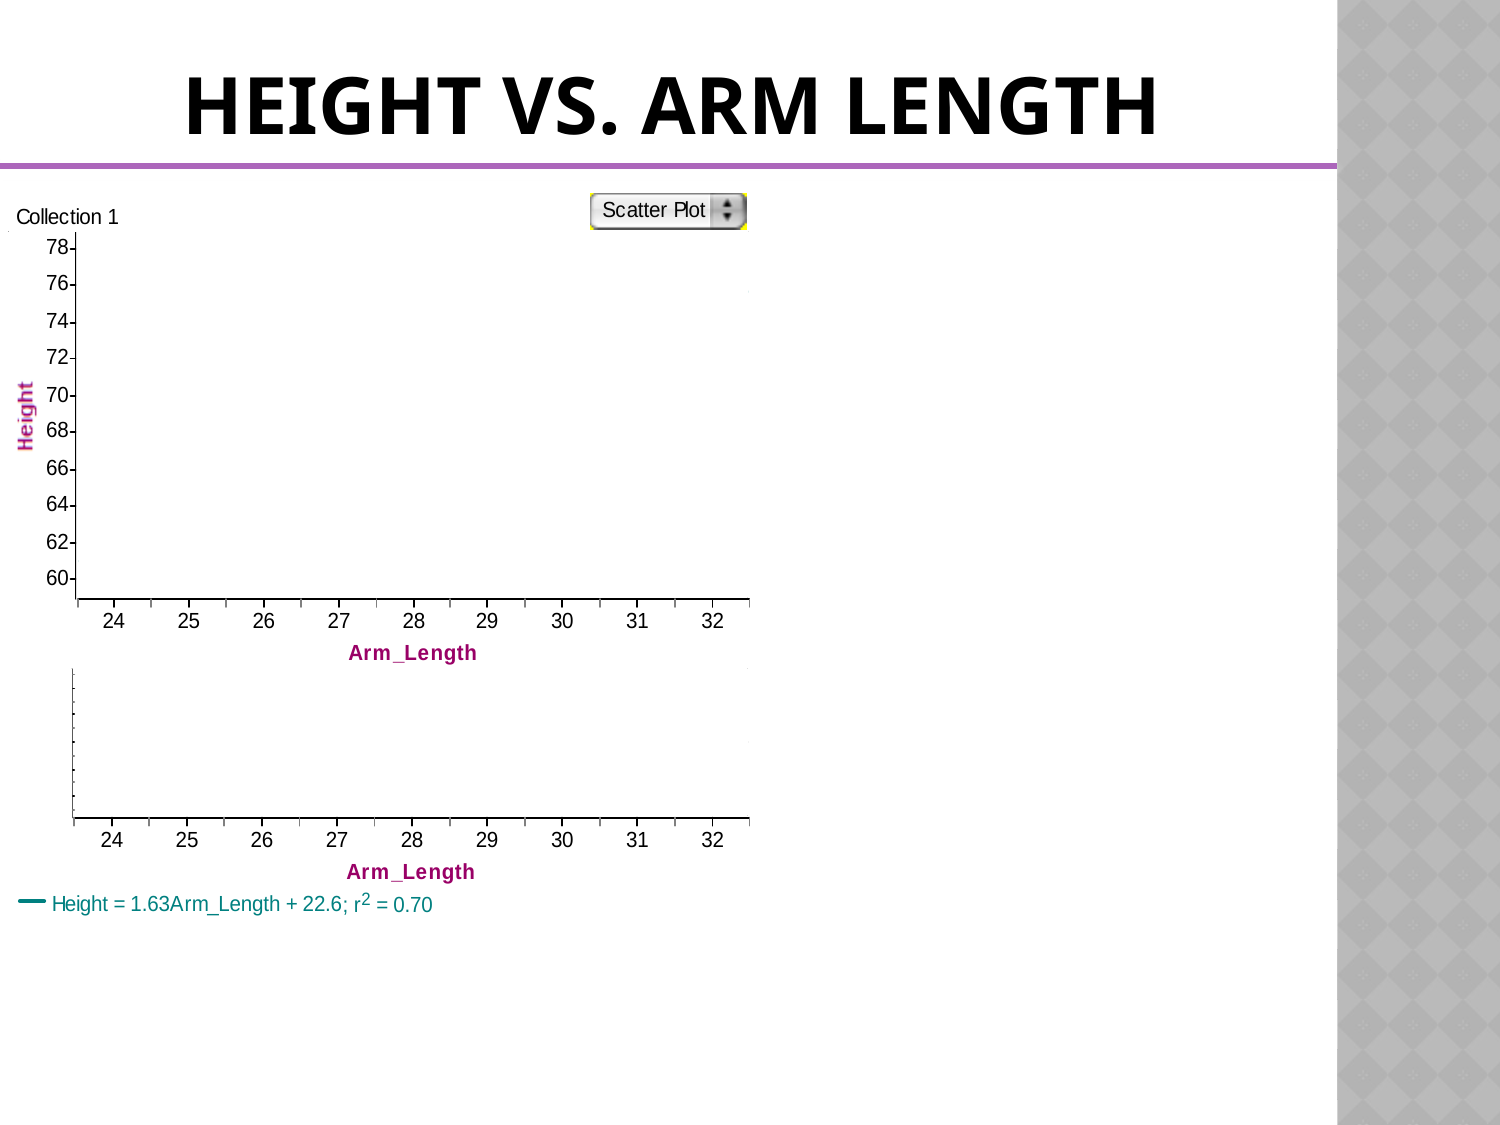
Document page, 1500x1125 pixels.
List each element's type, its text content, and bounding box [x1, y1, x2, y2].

title Height vs. Arm Length [174, 37, 1353, 150]
picture [8, 186, 751, 924]
